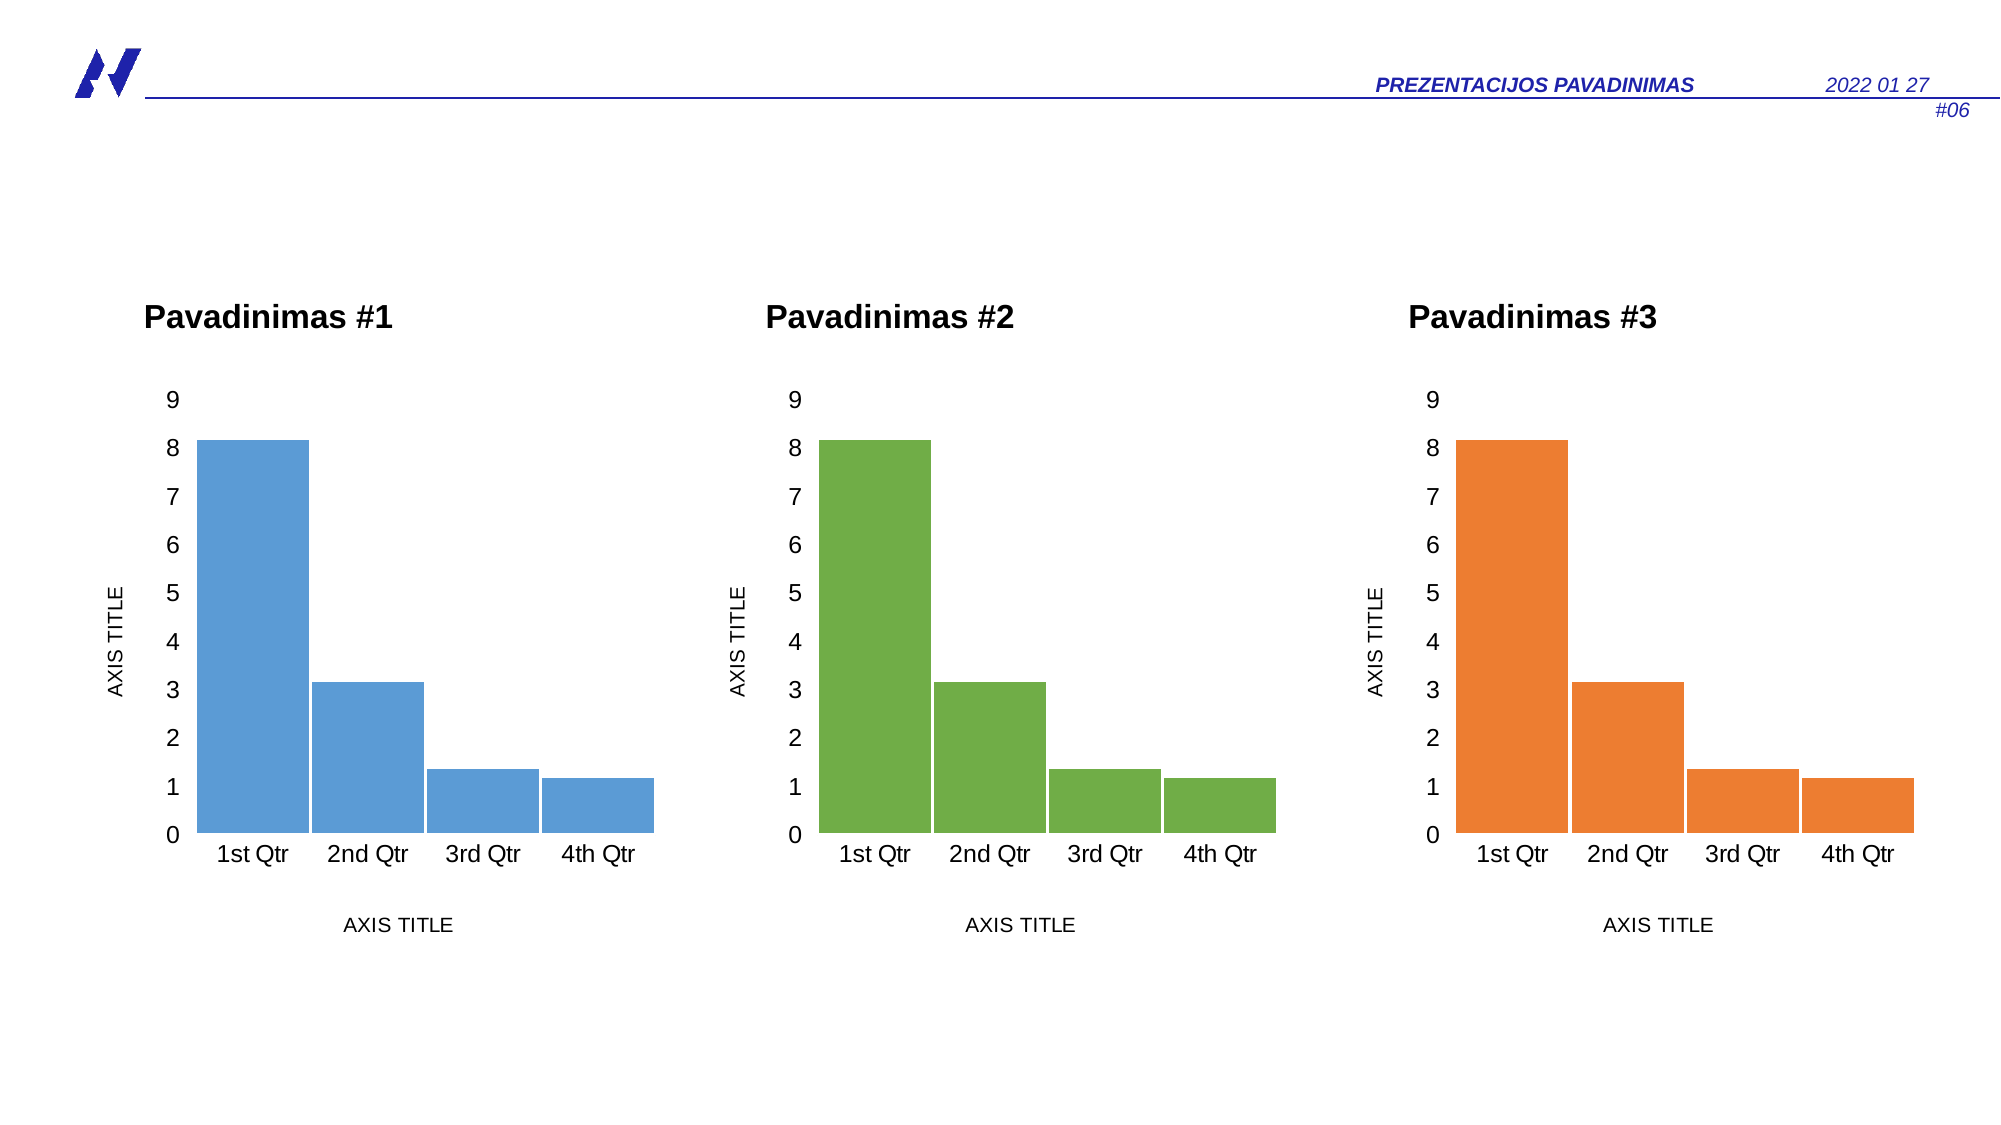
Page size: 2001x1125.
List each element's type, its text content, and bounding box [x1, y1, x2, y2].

text_box Pavadinimas #1 [129, 292, 487, 359]
chart [1351, 375, 1928, 944]
chart [713, 375, 1290, 944]
text_box Pavadinimas #3 [1393, 292, 1751, 359]
chart [91, 375, 668, 944]
text_box PREZENTACIJOS PAVADINIMAS 2022 01 27 #06 [1298, 110, 1991, 129]
text_box Pavadinimas #2 [750, 292, 1109, 359]
picture [66, 42, 146, 105]
text_box PREZENTACIJOS PAVADINIMAS 2022 01 27 #06 [1298, 63, 1991, 97]
